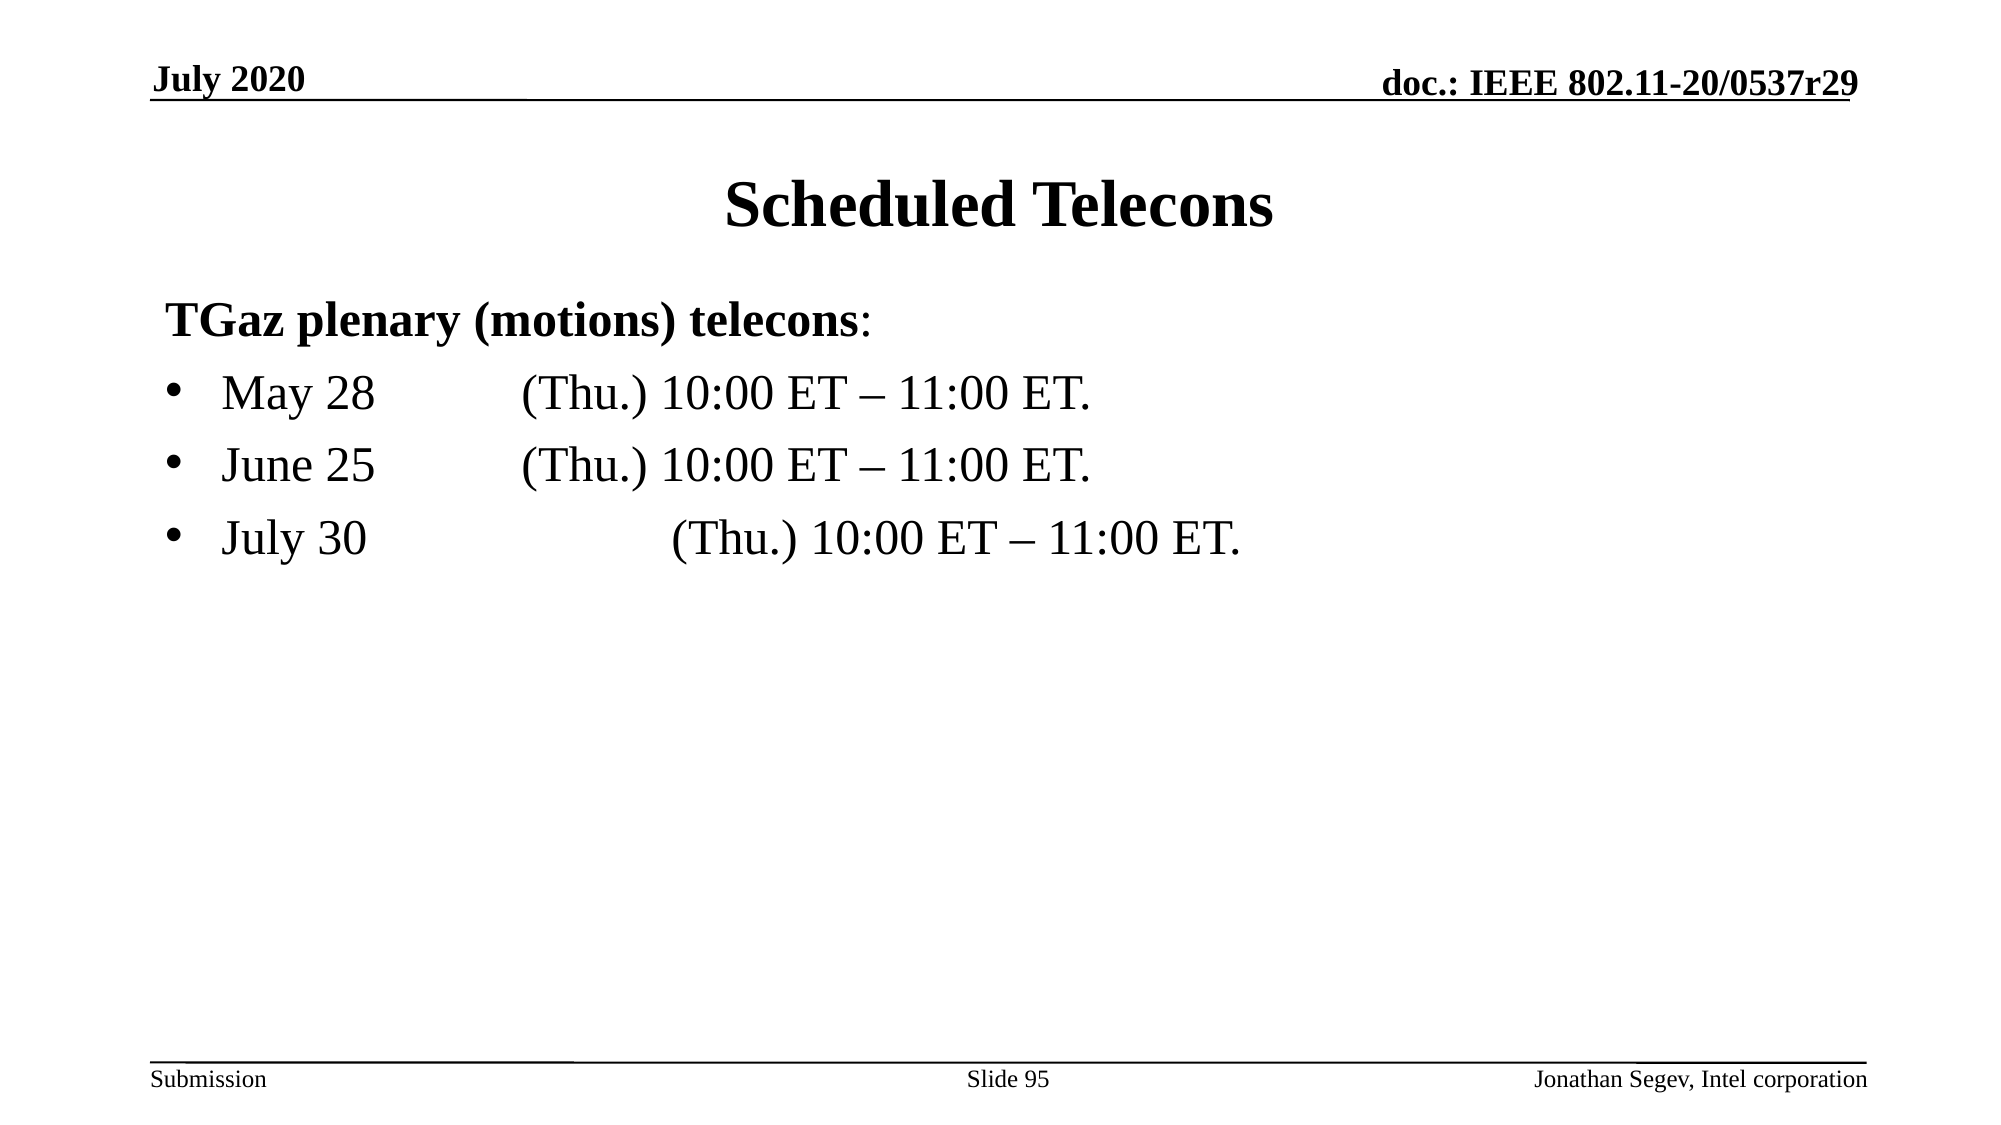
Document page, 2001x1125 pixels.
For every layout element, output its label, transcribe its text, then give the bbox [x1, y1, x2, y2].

title Scheduled Telecons [149, 112, 1850, 278]
footer Jonathan Segev, Intel corporation [1171, 1061, 1869, 1093]
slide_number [152, 54, 563, 100]
slide_number Slide 95 [950, 1061, 1067, 1123]
list TGaz plenary (motions) telecons: May 28 (Thu.) 10:00 ET – 11:00 ET. June 25 (Thu.) 10:00 ET – 11:00 ET. July 30 (Thu.) 10:00 ET – 11:00 ET. [149, 278, 1850, 670]
